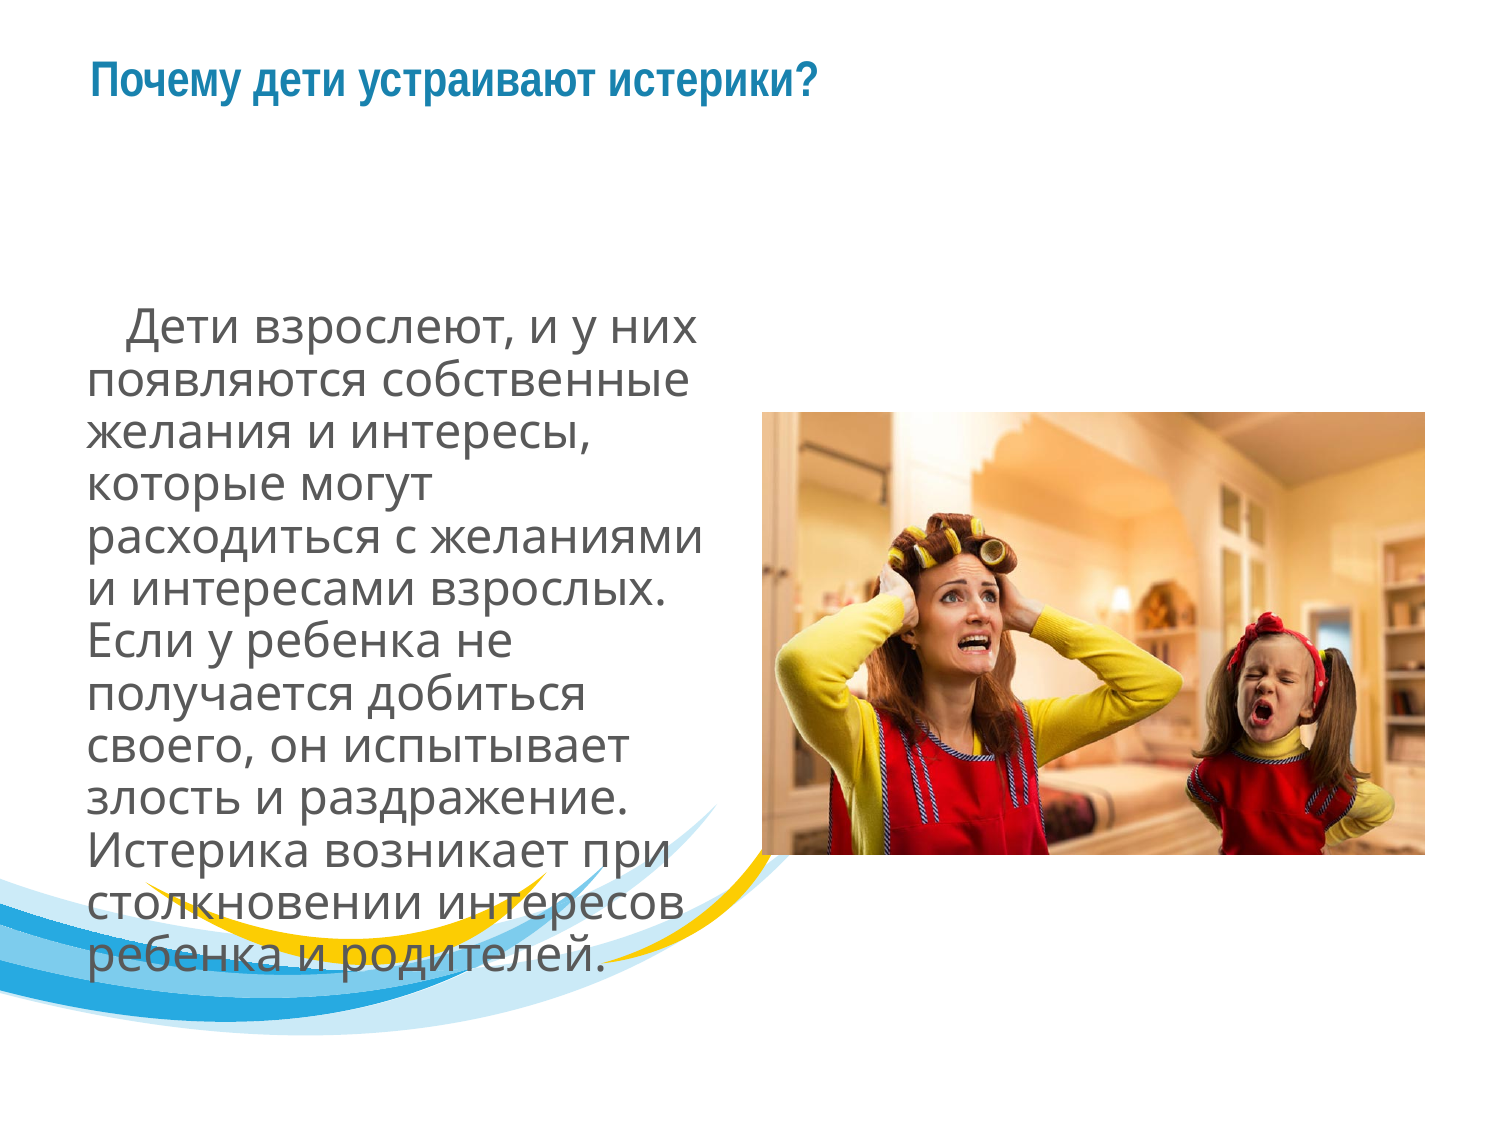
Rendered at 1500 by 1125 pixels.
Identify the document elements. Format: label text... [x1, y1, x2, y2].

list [762, 412, 1425, 855]
list Дети взрослеют, и у них появляются собственные желания и интересы, которые могут расходиться с желаниями и интересами взрослых. Если у ребенка не получается добиться своего, он испытывает злость и раздражение. Истерика возникает при столкновении интересов ребенка и родителей. [35, 175, 738, 1005]
title Почему дети устраивают истерики? [75, 45, 1425, 176]
